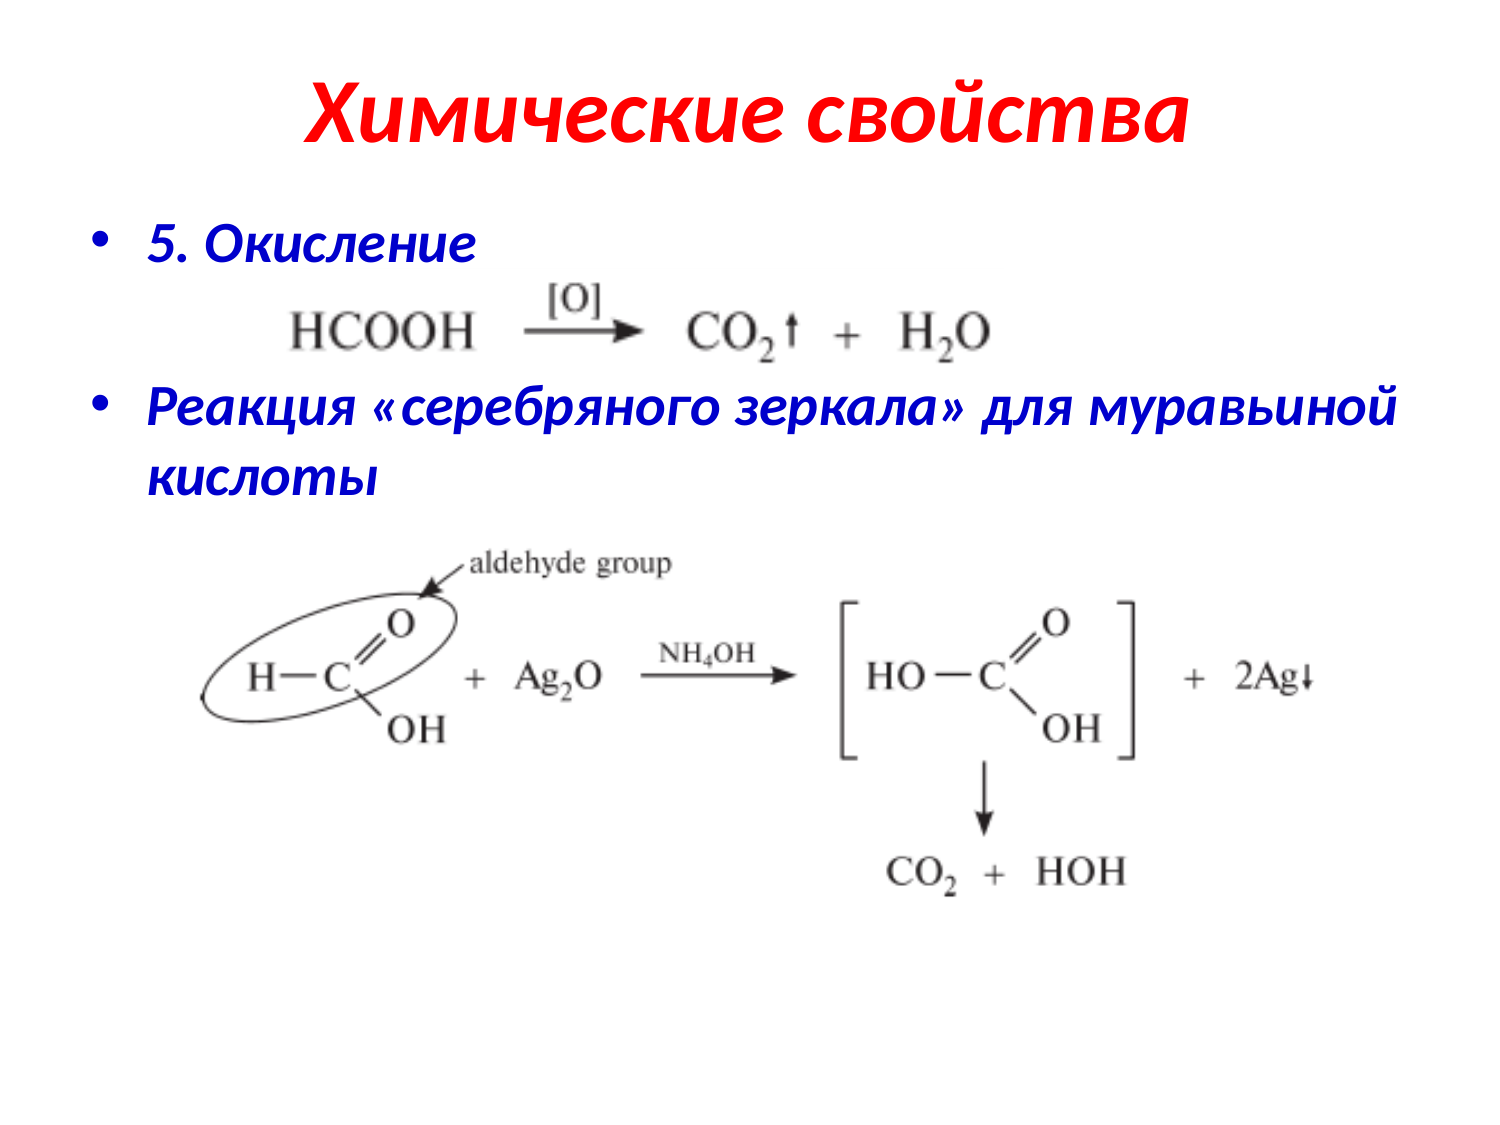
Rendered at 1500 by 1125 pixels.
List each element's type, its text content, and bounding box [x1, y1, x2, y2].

picture [182, 538, 1319, 904]
list 5. Окисление Реакция «серебряного зеркала» для муравьиной кислоты [74, 196, 1426, 1006]
title Химические свойства [74, 44, 1426, 167]
picture [277, 266, 1004, 383]
